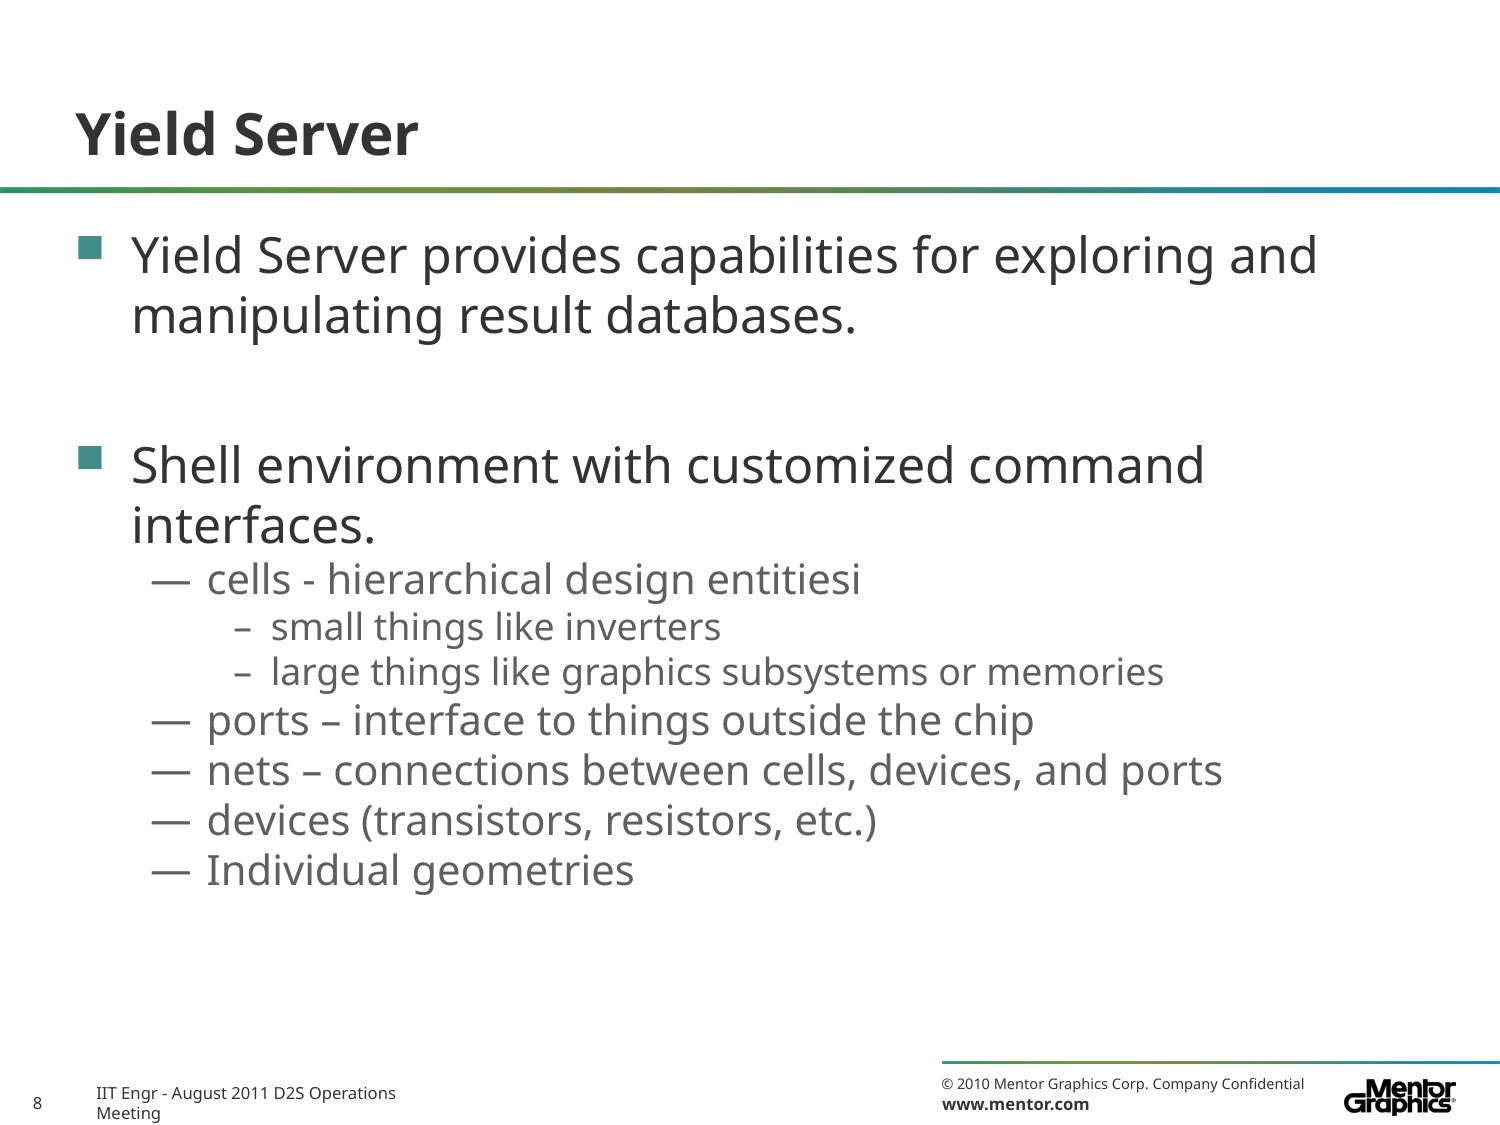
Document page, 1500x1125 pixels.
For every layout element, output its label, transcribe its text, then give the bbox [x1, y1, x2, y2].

picture [0, 1048, 1500, 1125]
picture [0, 176, 1500, 215]
list Yield Server provides capabilities for exploring and manipulating result databases. Shell environment with customized command interfaces. cells - hierarchical design entitiesi small things like inverters large things like graphics subsystems or memories ports – interface to things outside the chip nets – connections between cells, devices, and ports devices (transistors, resistors, etc.) Individual geometries [0, 215, 1500, 1048]
footer IIT Engr - August 2011 D2S Operations Meeting [80, 1074, 469, 1111]
title Yield Server [0, 0, 1500, 176]
